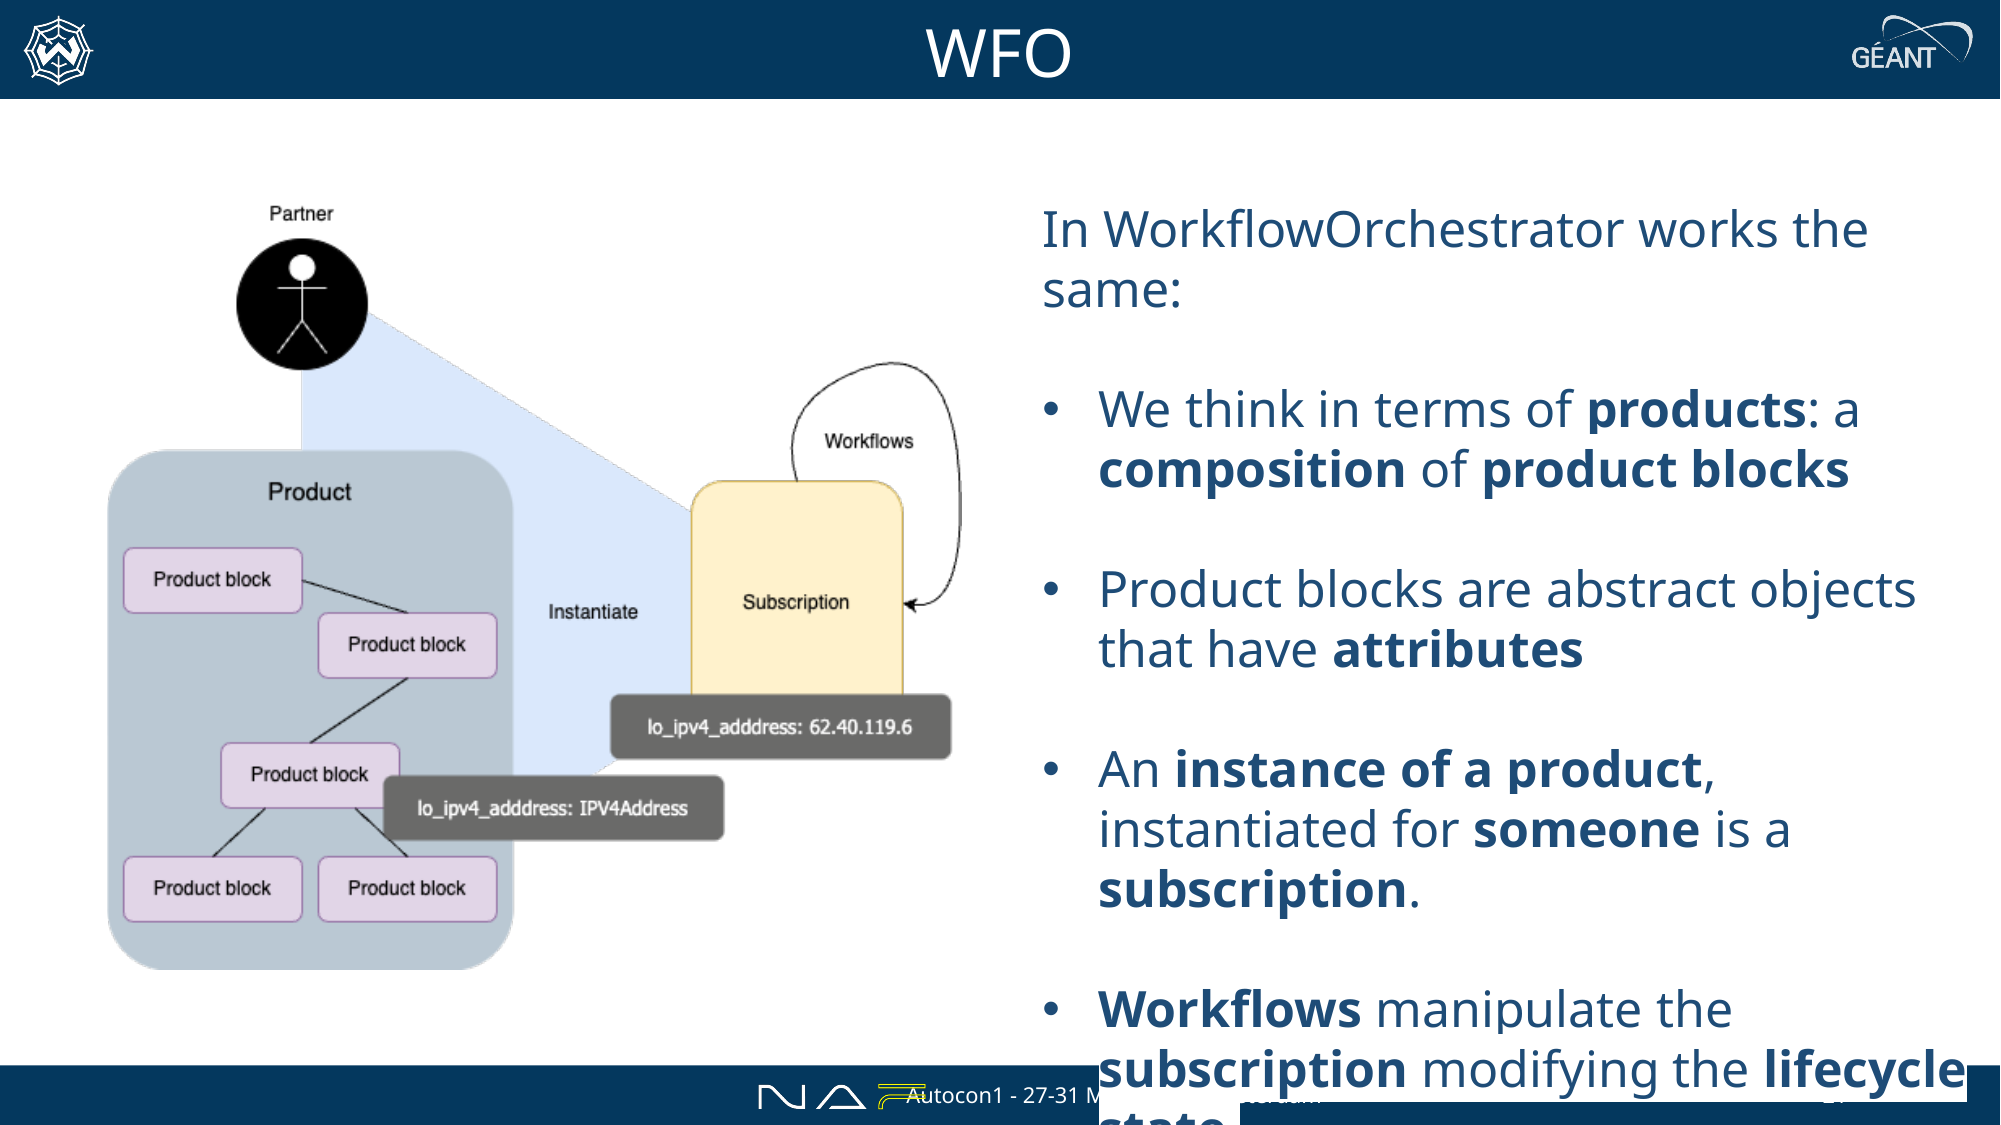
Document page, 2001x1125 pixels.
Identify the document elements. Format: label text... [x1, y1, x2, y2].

title WFO [301, 0, 1699, 112]
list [107, 189, 963, 971]
picture [1852, 15, 1973, 69]
picture [0, 0, 117, 109]
text_box In WorkflowOrchestrator works the same: We think in terms of products: a composition of product blocks Product blocks are abstract objects that have attributes An instance of a product, instantiated for someone is a subscription. Workflows manipulate the subscription modifying the lifecycle state [1027, 190, 2000, 1125]
footer Autocon1 - 27-31 May 2024 - Amsterdam [662, 1082, 1027, 1110]
